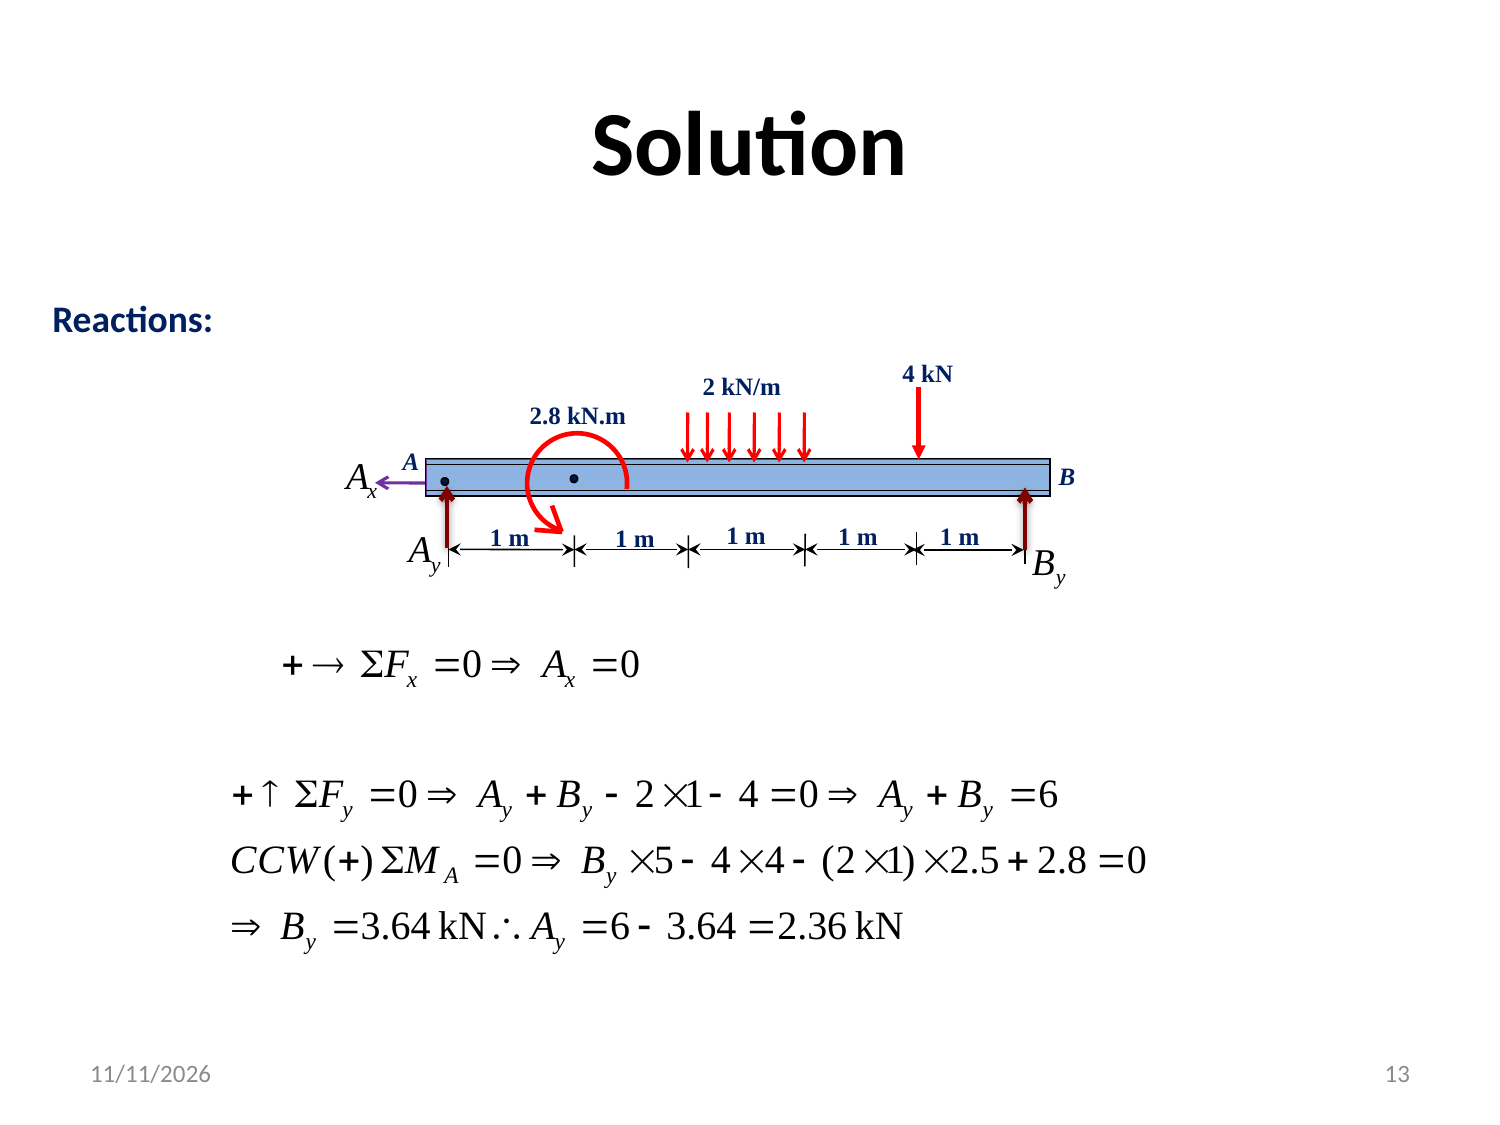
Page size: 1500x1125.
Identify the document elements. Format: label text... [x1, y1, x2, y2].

title Solution [75, 45, 1425, 233]
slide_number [75, 1042, 425, 1103]
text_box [337, 349, 1106, 598]
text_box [224, 762, 1152, 965]
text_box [274, 637, 646, 699]
slide_number 13 [1074, 1042, 1425, 1103]
text_box Reactions: [37, 287, 600, 348]
